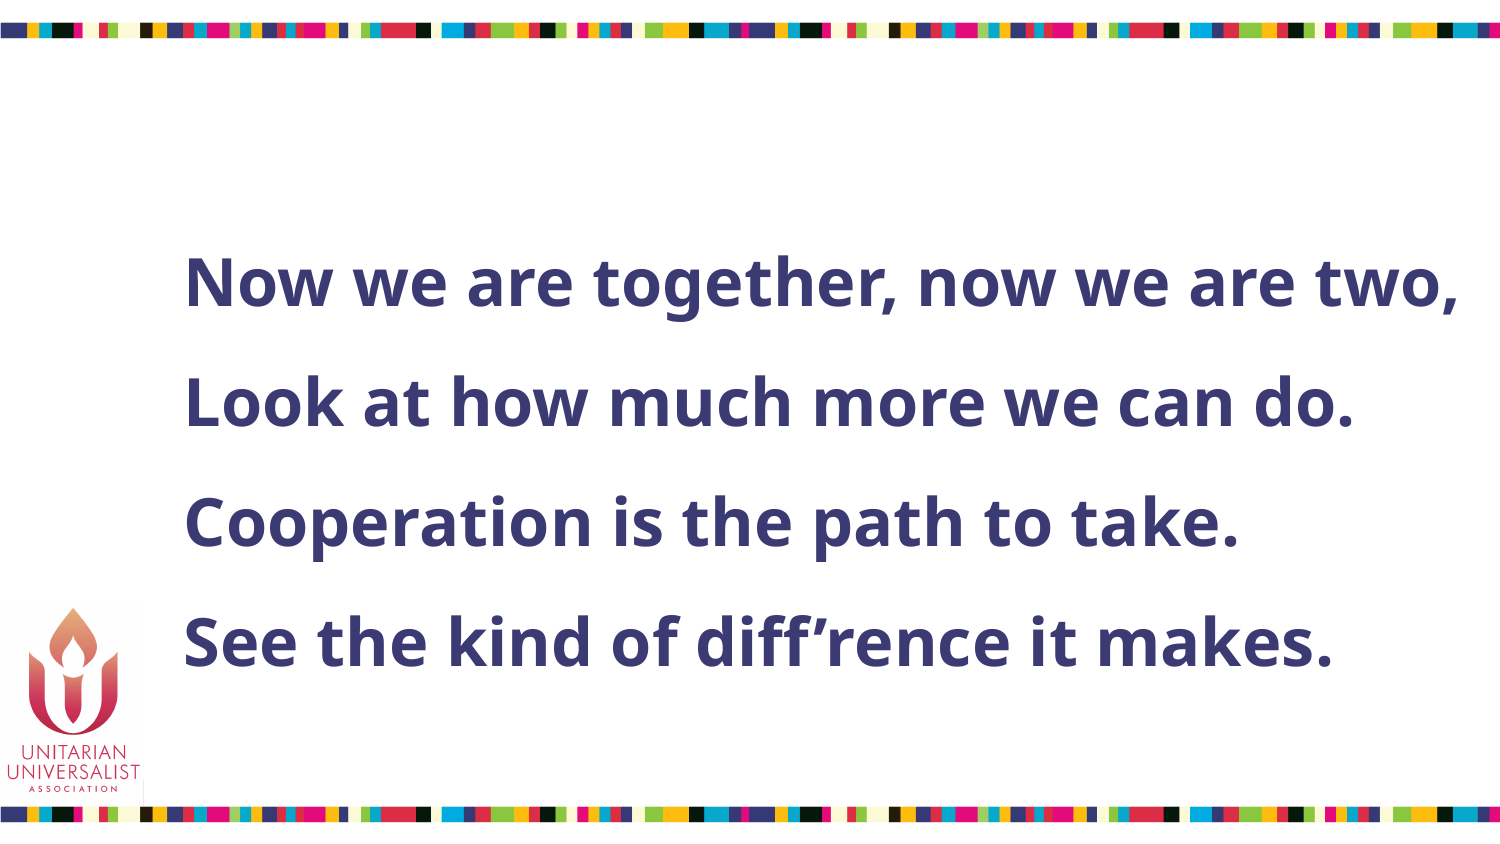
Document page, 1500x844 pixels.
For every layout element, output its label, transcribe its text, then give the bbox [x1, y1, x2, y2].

text_box Now we are together, now we are two, Look at how much more we can do. Cooperation is the path to take. See the kind of diff’rence it makes. [168, 184, 1489, 695]
picture [0, 600, 1500, 824]
picture [0, 22, 1500, 40]
